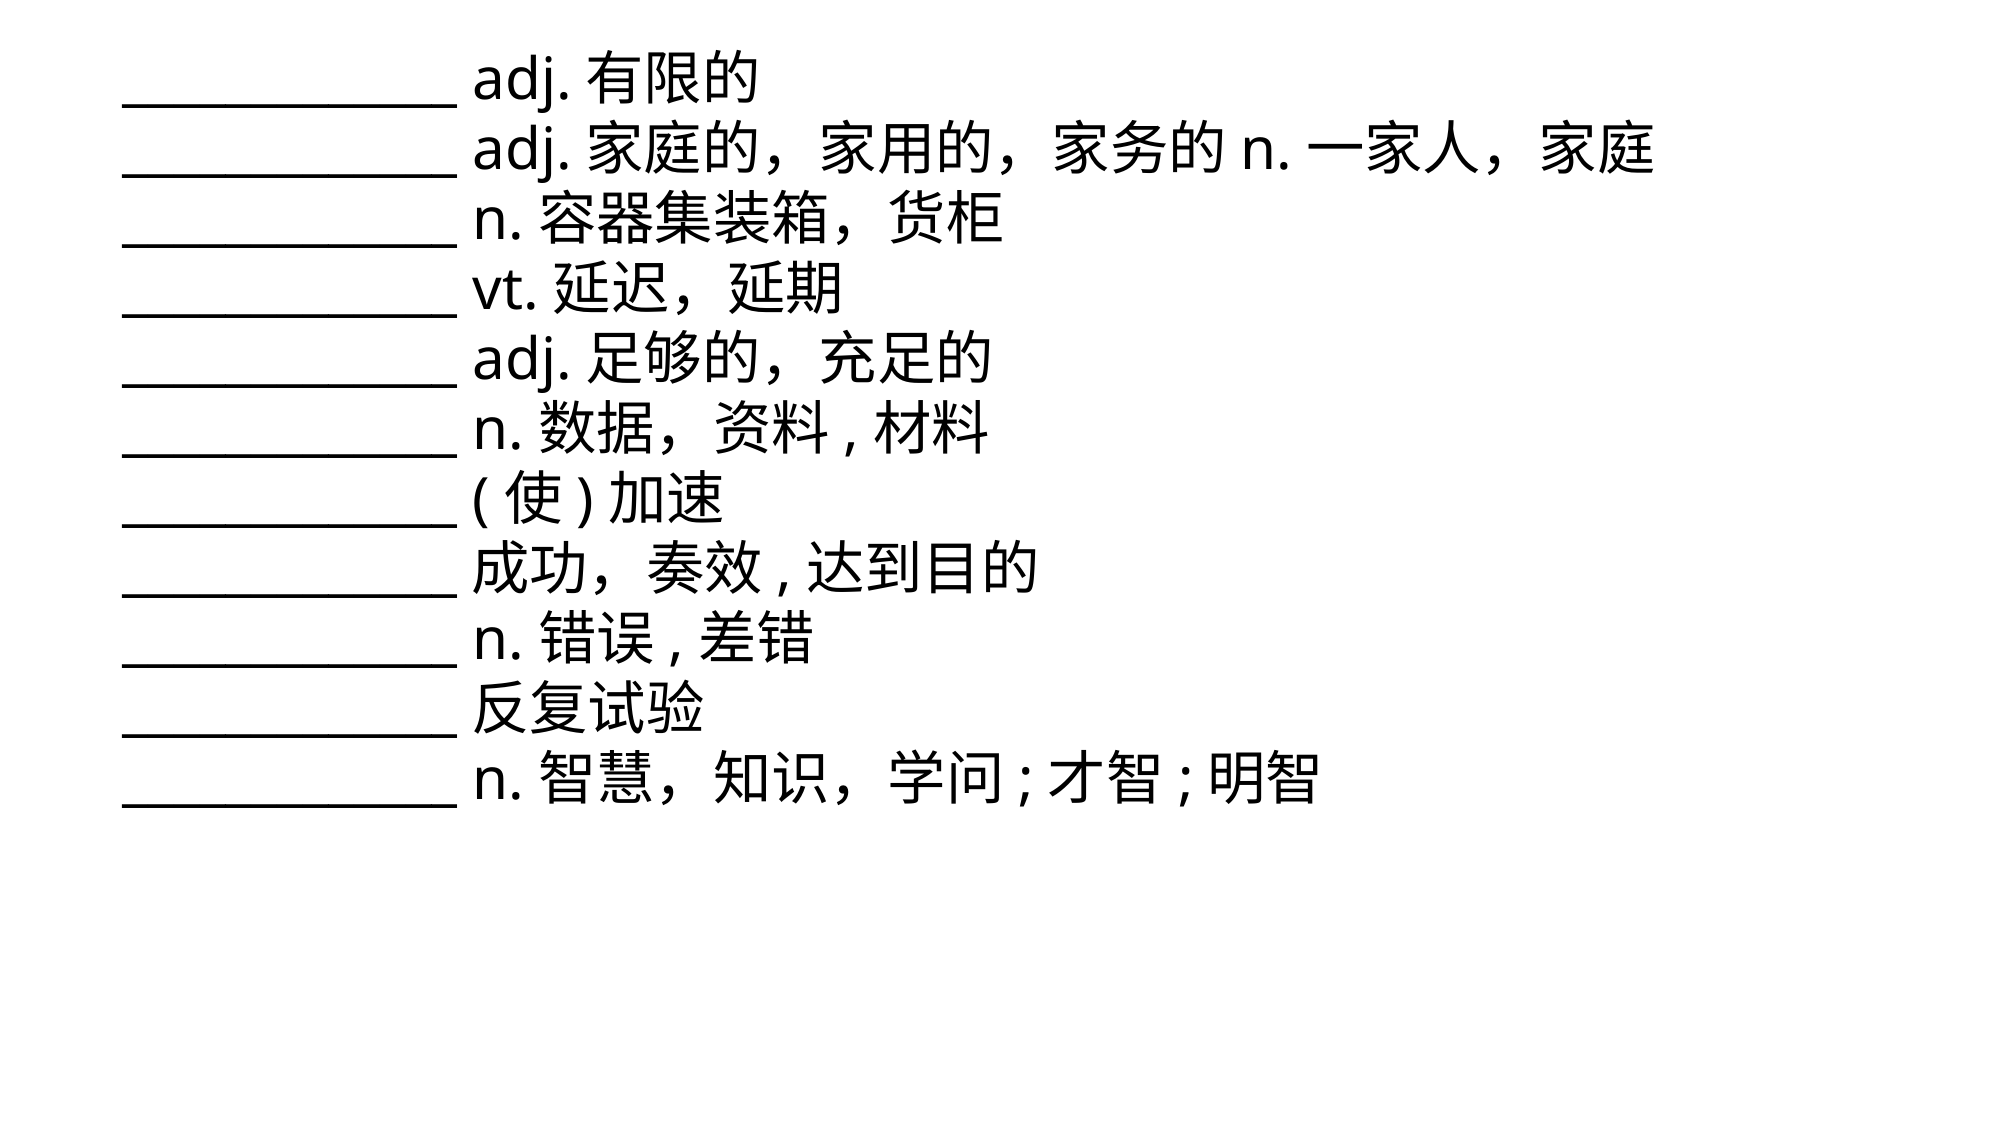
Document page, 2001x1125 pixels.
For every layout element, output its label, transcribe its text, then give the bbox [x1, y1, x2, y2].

text_box _____________ adj.有限的 _____________ adj.家庭的，家用的，家务的n.一家人，家庭 _____________ n.容器集装箱，货柜 _____________ vt.延迟，延期 _____________ adj.足够的，充足的 _____________ n.数据，资料,材料 _____________ (使)加速 _____________成功，奏效,达到目的 _____________ n.错误,差错 _____________反复试验 _____________ n.智慧，知识，学问;才智;明智 [108, 33, 2000, 864]
